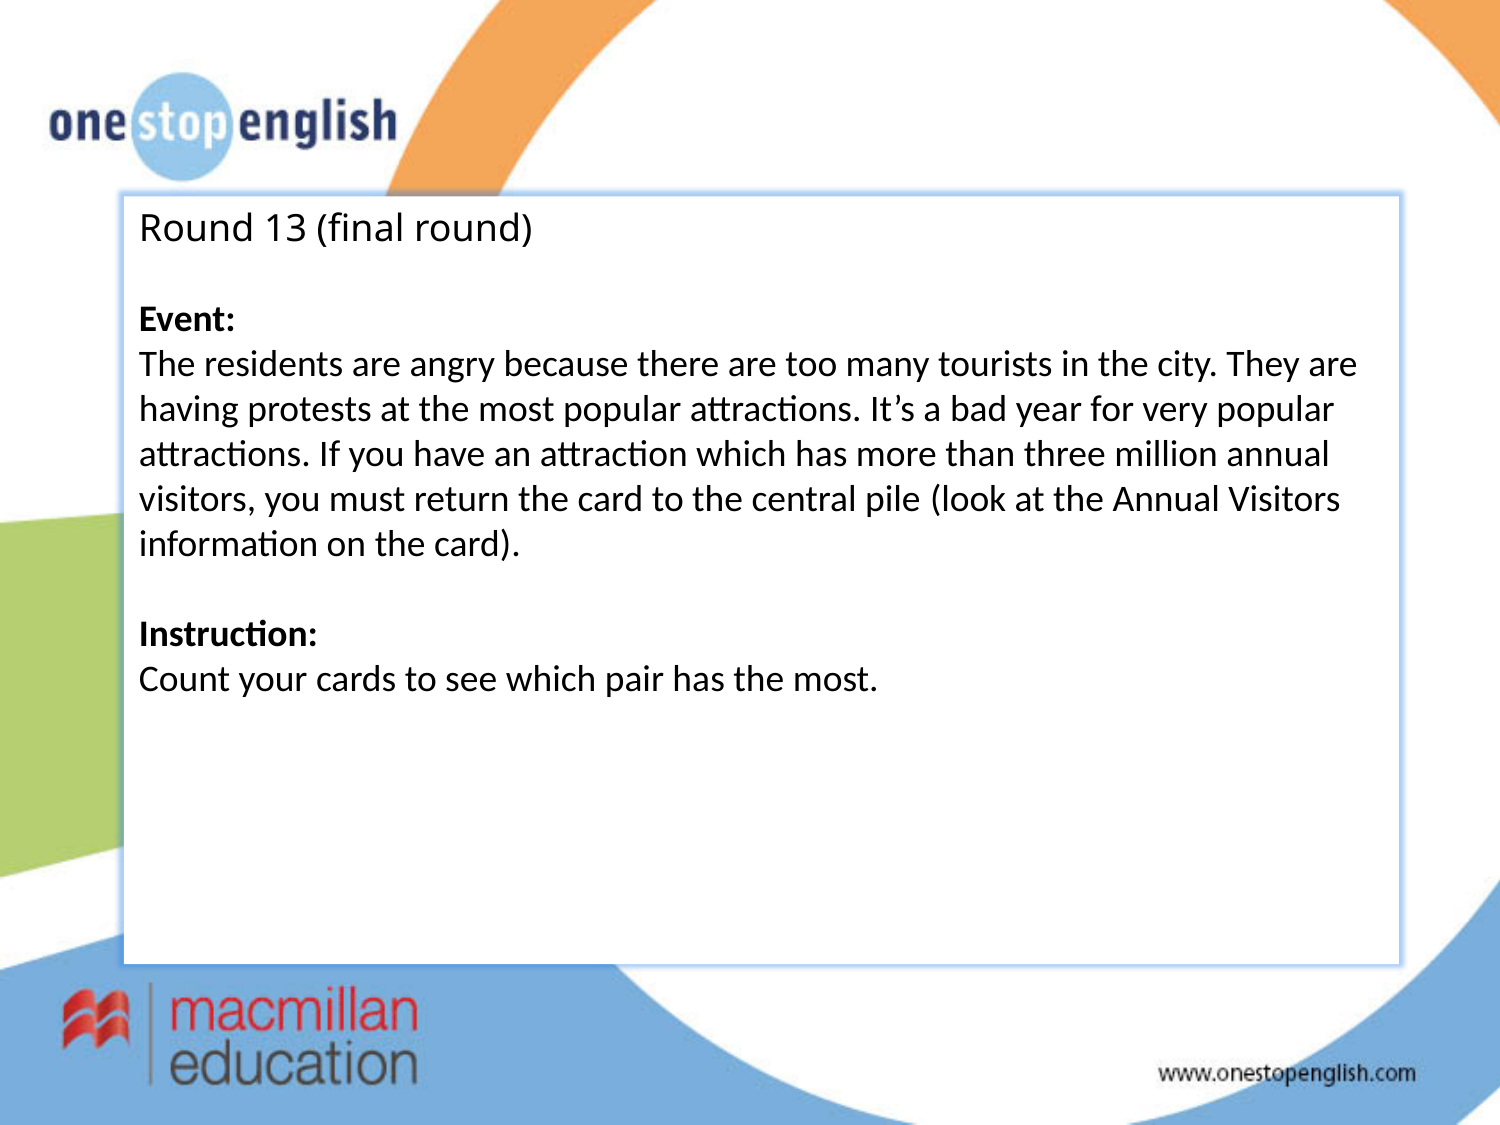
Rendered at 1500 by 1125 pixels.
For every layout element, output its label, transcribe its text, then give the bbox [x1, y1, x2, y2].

picture [0, 0, 1500, 1125]
text_box Round 13 (final round) Event: The residents are angry because there are too many tourists in the city. They are having protests at the most popular attractions. It’s a bad year for very popular attractions. If you have an attraction which has more than three million annual visitors, you must return the card to the central pile (look at the Annual Visitors information on the card). Instruction: Count your cards to see which pair has the most. [123, 196, 1399, 965]
